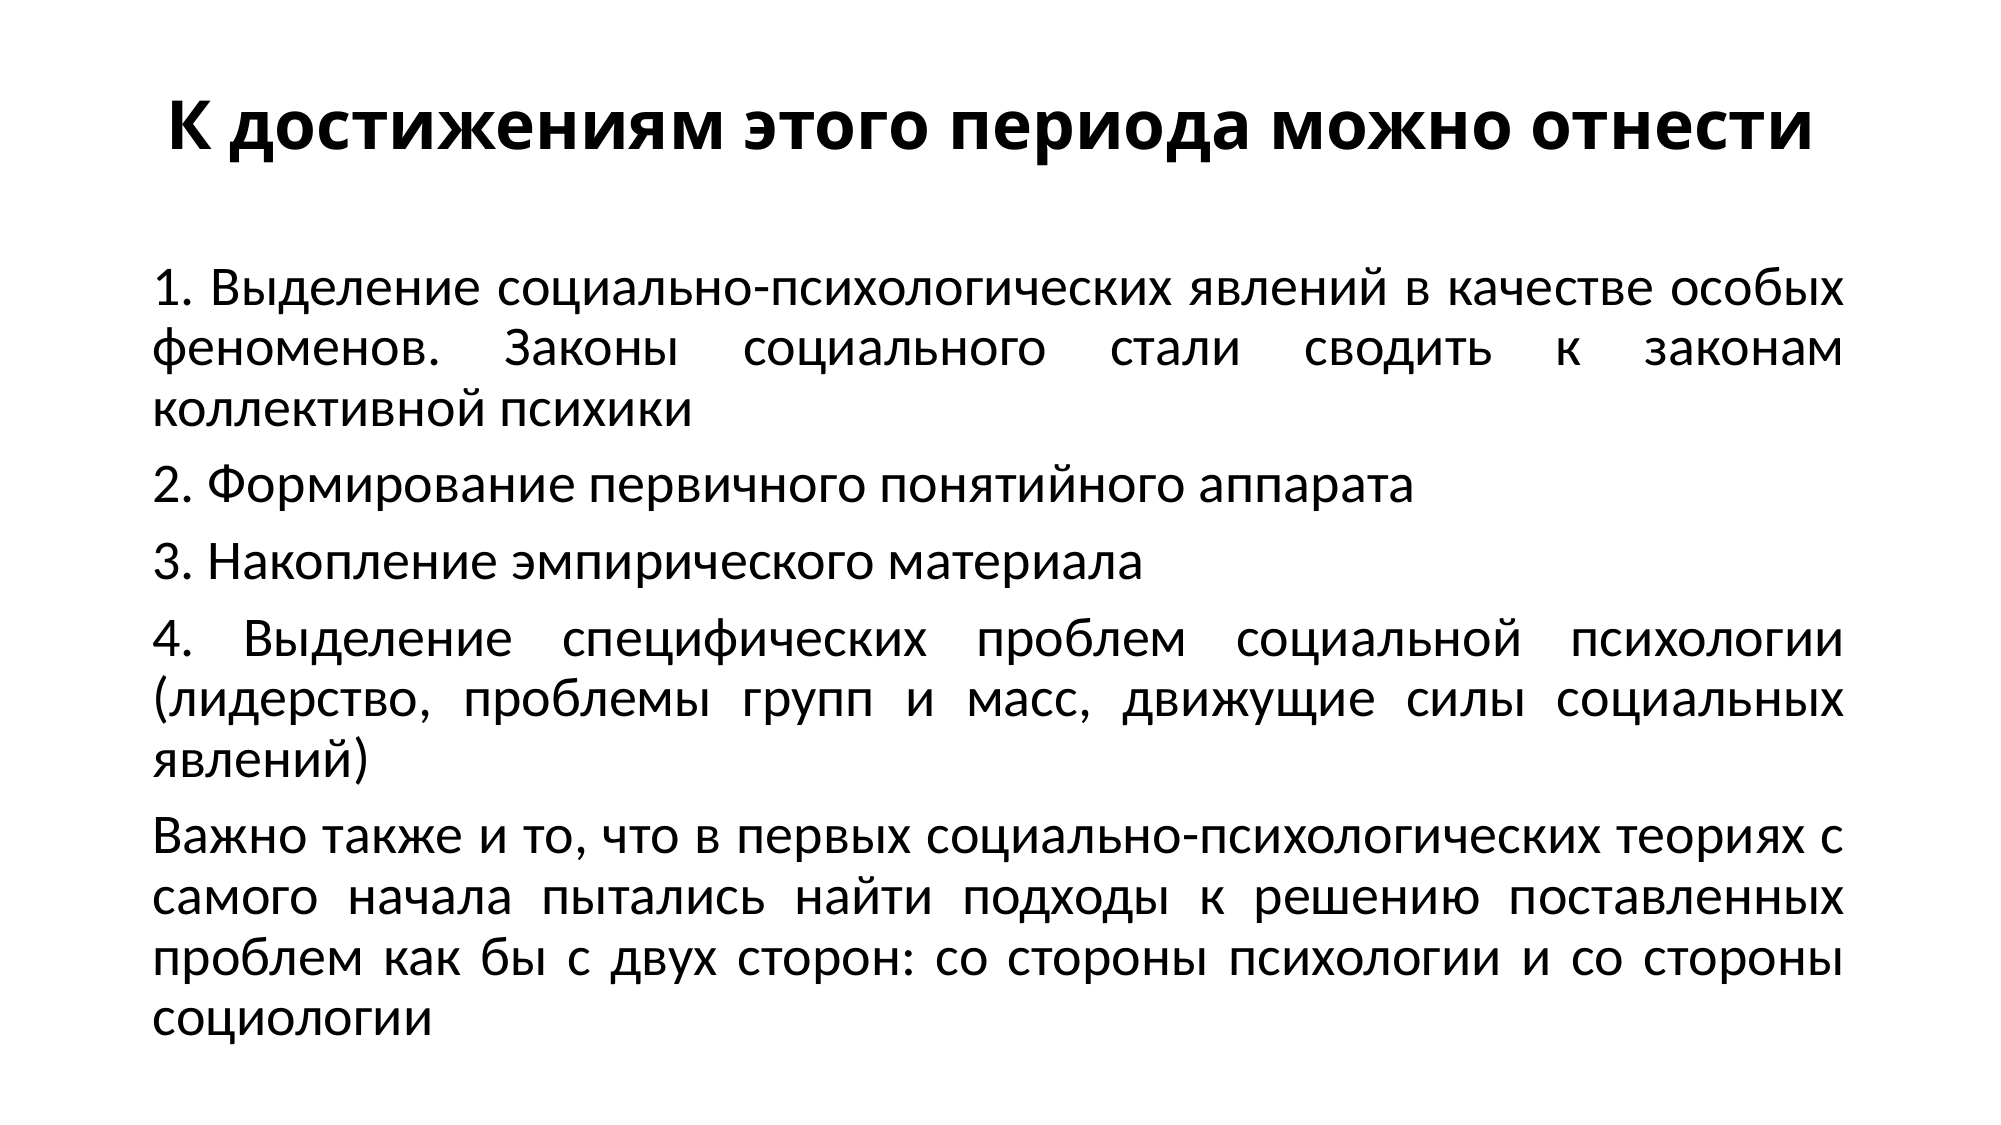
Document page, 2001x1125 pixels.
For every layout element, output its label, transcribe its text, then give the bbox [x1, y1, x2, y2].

title К достижениям этого периода можно отнести [137, 59, 1863, 249]
list 1. Выделение социально-психологических явлений в качестве особых феноменов. Законы социального стали сводить к законам коллективной психики 2. Формирование первичного понятийного аппарата 3. Накопление эмпирического материала 4. Выделение специфических проблем социальной психологии (лидерство, проблемы групп и масс, движущие силы социальных явлений) Важно также и то, что в первых социально-психологических теориях с самого начала пытались найти подходы к решению поставленных проблем как бы с двух сторон: со стороны психологии и со стороны социологии [137, 249, 1863, 1057]
